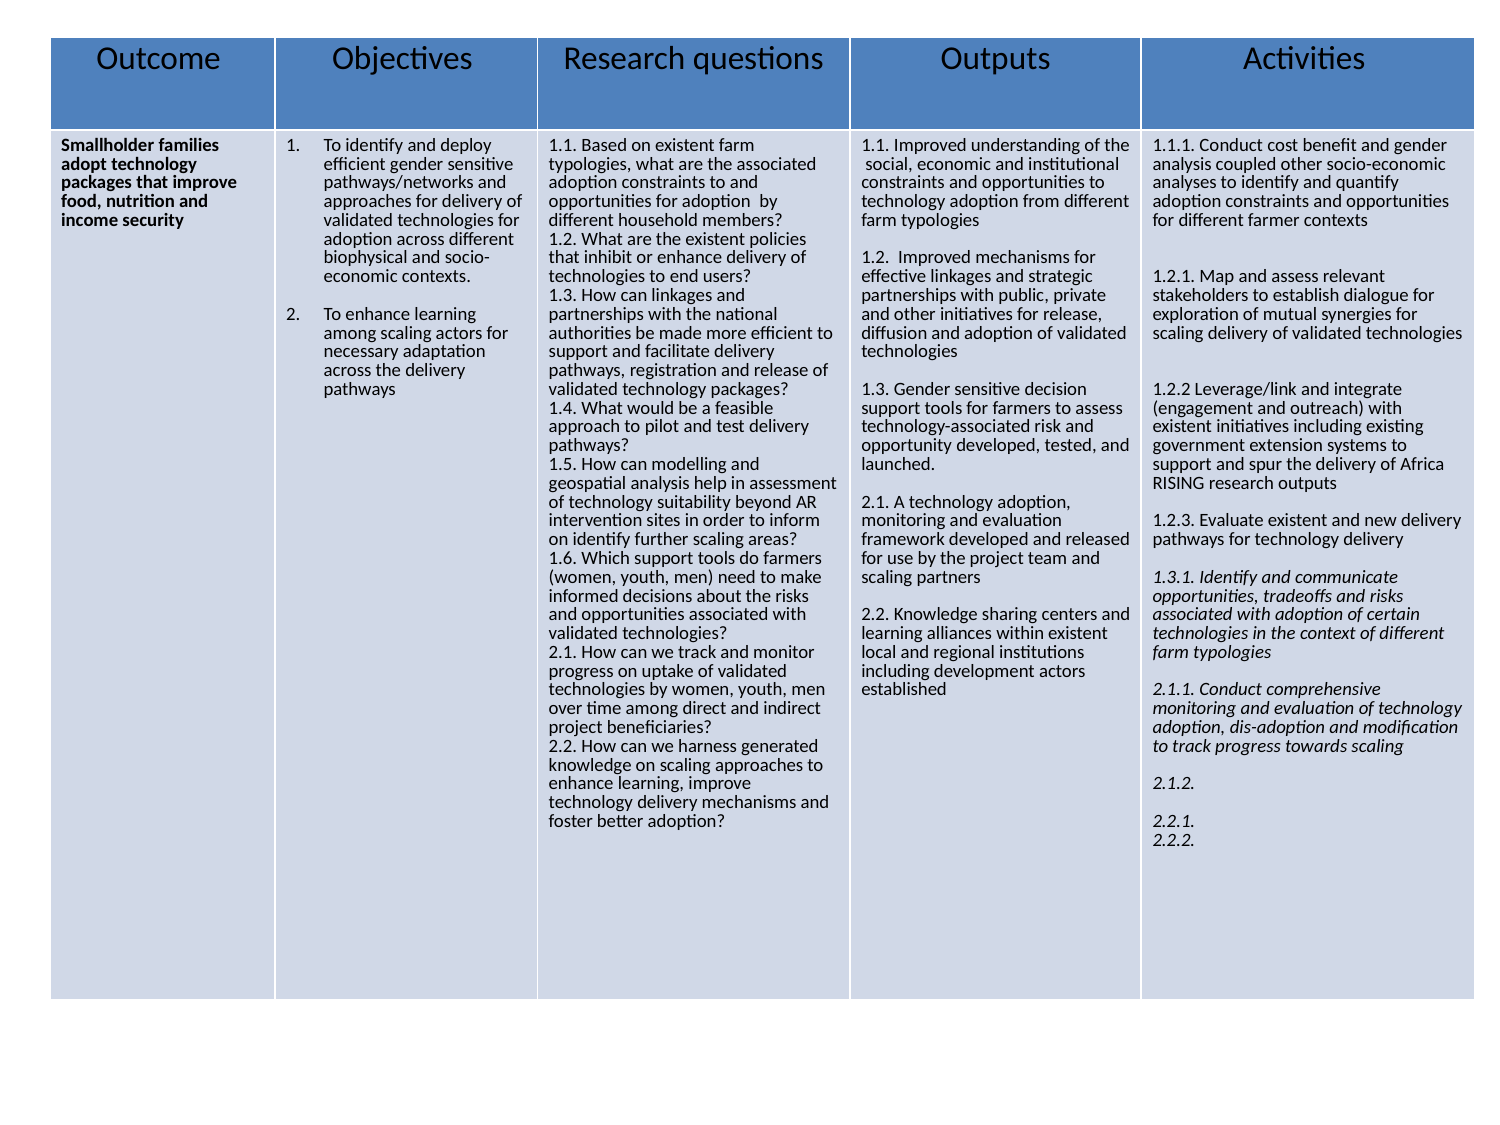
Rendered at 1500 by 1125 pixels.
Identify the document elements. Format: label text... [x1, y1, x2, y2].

table_header Activities [1142, 38, 1474, 129]
table_cell 1.1. Improved understanding of the social, economic and institutional constraints and opportunities to technology adoption from different farm typologies 1.2. Improved mechanisms for effective linkages and strategic partnerships with public, private and other initiatives for release, diffusion and adoption of validated technologies 1.3. Gender sensitive decision support tools for farmers to assess technology-associated risk and opportunity developed, tested, and launched. 2.1. A technology adoption, monitoring and evaluation framework developed and released for use by the project team and scaling partners 2.2. Knowledge sharing centers and learning alliances within existent local and regional institutions including development actors established [851, 131, 1140, 999]
table_cell Smallholder families adopt technology packages that improve food, nutrition and income security [51, 131, 274, 999]
table_header Outputs [851, 38, 1140, 129]
table_cell 1.1.1. Conduct cost benefit and gender analysis coupled other socio-economic analyses to identify and quantify adoption constraints and opportunities for different farmer contexts 1.2.1. Map and assess relevant stakeholders to establish dialogue for exploration of mutual synergies for scaling delivery of validated technologies 1.2.2 Leverage/link and integrate (engagement and outreach) with existent initiatives including existing government extension systems to support and spur the delivery of Africa RISING research outputs 1.2.3. Evaluate existent and new delivery pathways for technology delivery 1.3.1. Identify and communicate opportunities, tradeoffs and risks associated with adoption of certain technologies in the context of different farm typologies 2.1.1. Conduct comprehensive monitoring and evaluation of technology adoption, dis-adoption and modification to track progress towards scaling 2.1.2. 2.2.1. 2.2.2. [1142, 131, 1474, 999]
table_cell 1.1. Based on existent farm typologies, what are the associated adoption constraints to and opportunities for adoption by different household members? 1.2. What are the existent policies that inhibit or enhance delivery of technologies to end users? 1.3. How can linkages and partnerships with the national authorities be made more efficient to support and facilitate delivery pathways, registration and release of validated technology packages? 1.4. What would be a feasible approach to pilot and test delivery pathways? 1.5. How can modelling and geospatial analysis help in assessment of technology suitability beyond AR intervention sites in order to inform on identify further scaling areas? 1.6. Which support tools do farmers (women, youth, men) need to make informed decisions about the risks and opportunities associated with validated technologies? 2.1. How can we track and monitor progress on uptake of validated technologies by women, youth, men over time among direct and indirect project beneficiaries? 2.2. How can we harness generated knowledge on scaling approaches to enhance learning, improve technology delivery mechanisms and foster better adoption? [538, 131, 849, 999]
table_header Research questions [538, 38, 849, 129]
table_header Outcome [51, 38, 274, 129]
table_header Objectives [276, 38, 537, 129]
table_cell To identify and deploy efficient gender sensitive pathways/networks and approaches for delivery of validated technologies for adoption across different biophysical and socio-economic contexts. To enhance learning among scaling actors for necessary adaptation across the delivery pathways [276, 131, 537, 999]
